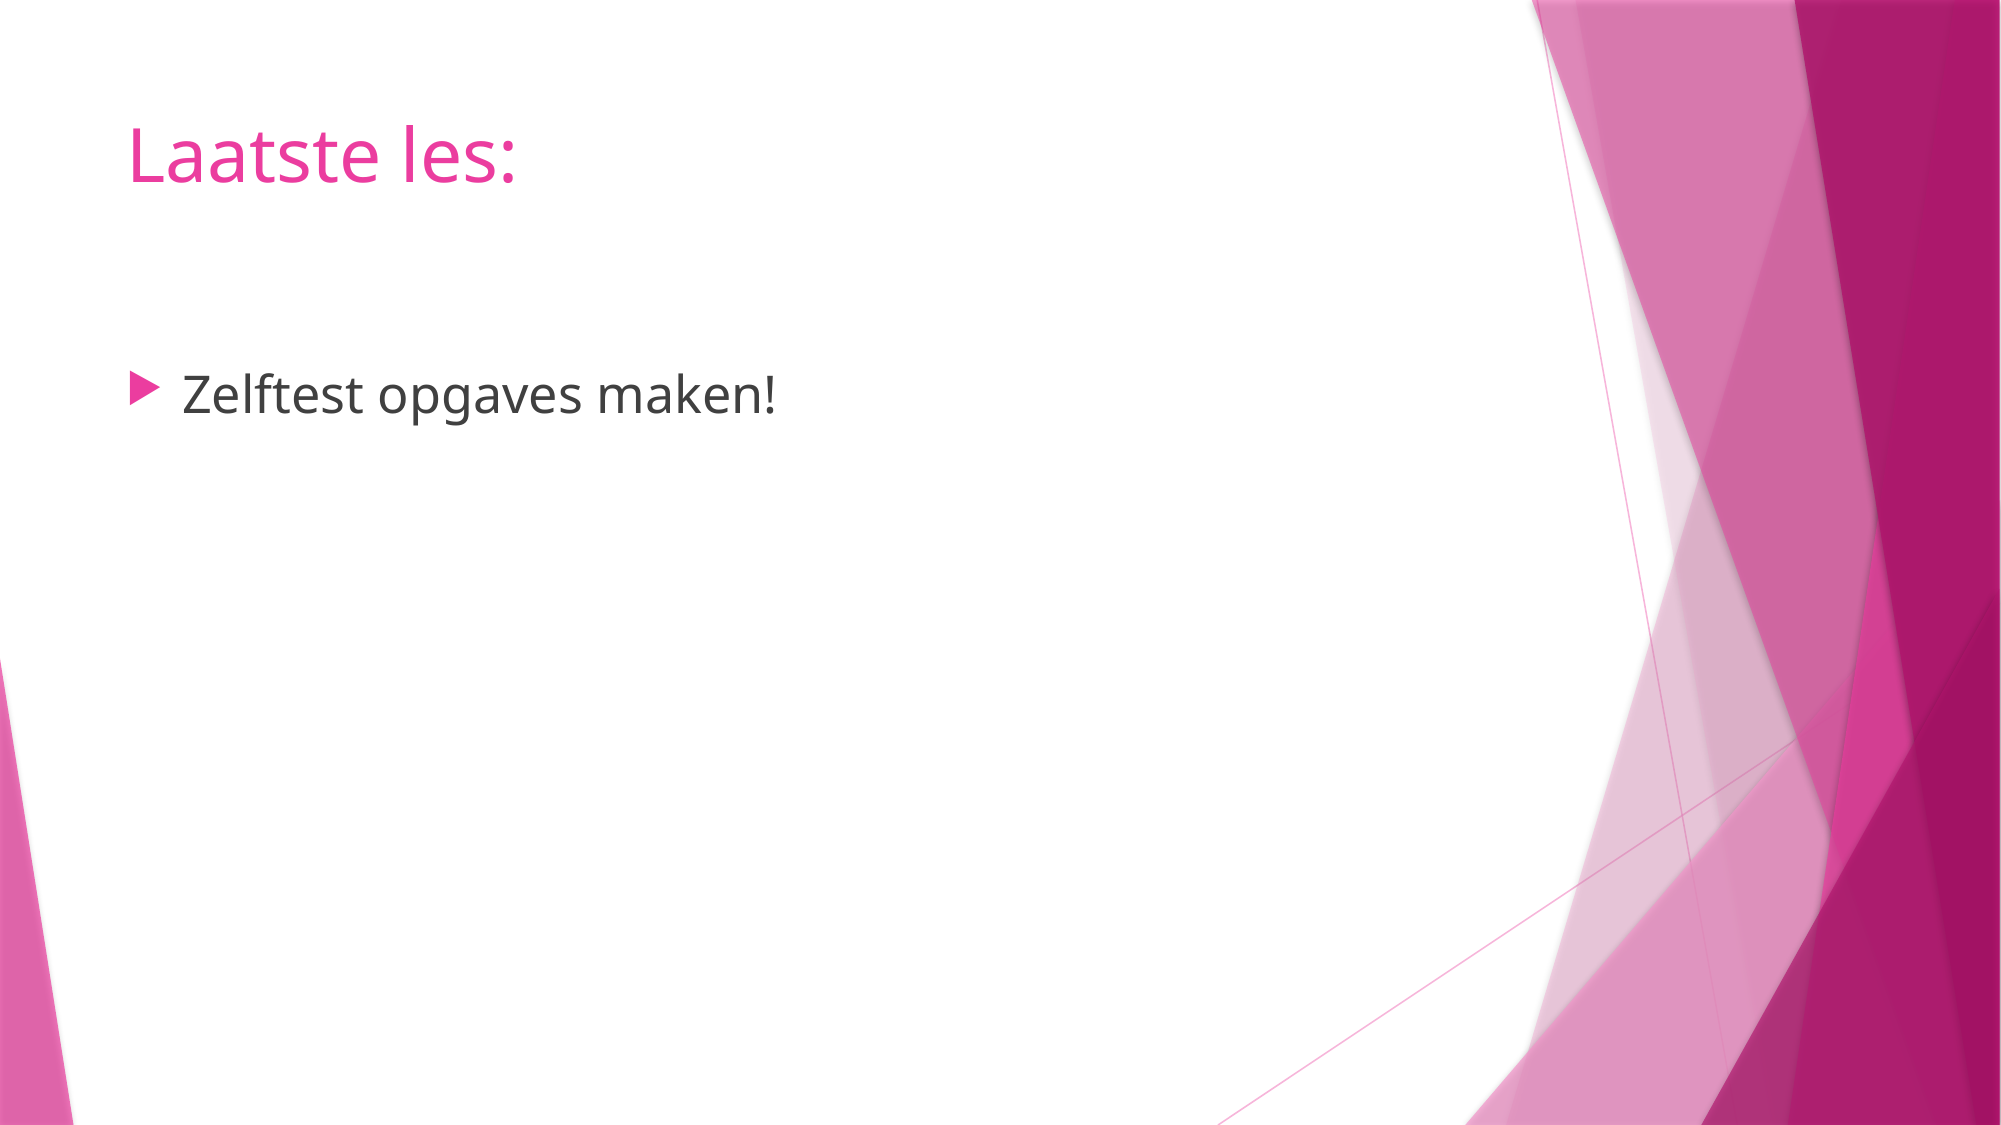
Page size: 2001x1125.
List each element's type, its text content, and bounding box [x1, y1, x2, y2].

list Zelftest opgaves maken! [111, 354, 1522, 992]
title Laatste les: [111, 99, 1522, 317]
